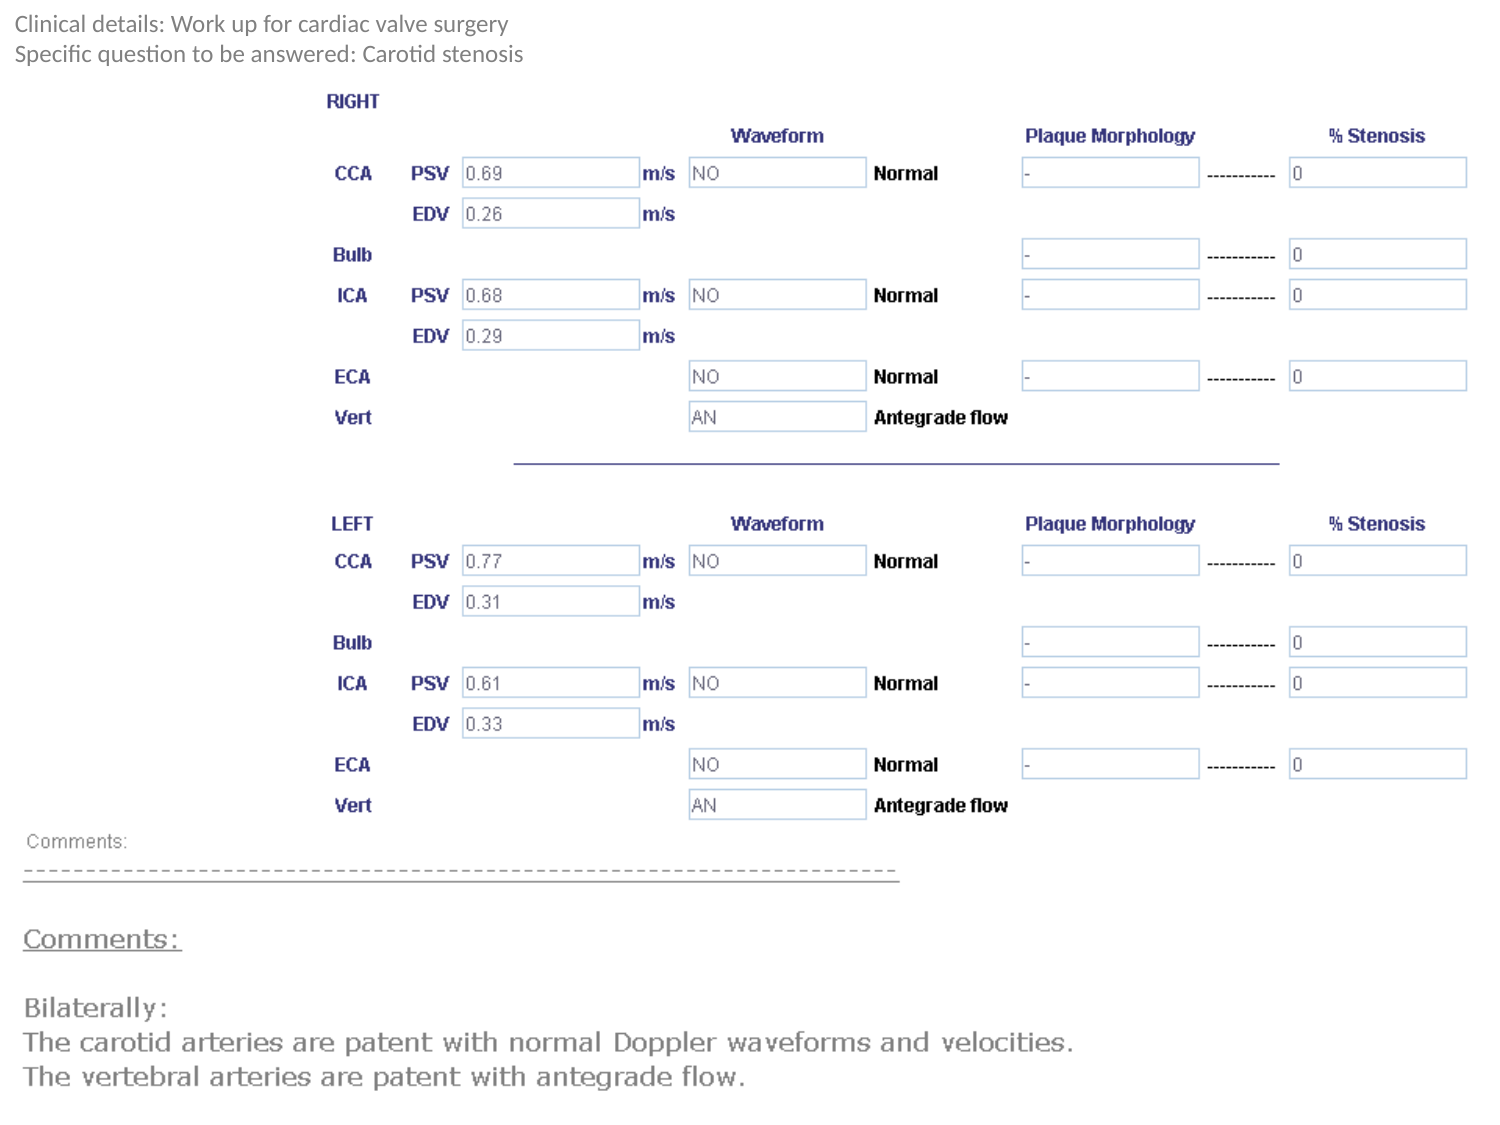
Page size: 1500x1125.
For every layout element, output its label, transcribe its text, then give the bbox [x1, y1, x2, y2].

picture [20, 85, 1480, 1105]
text_box Clinical details: Work up for cardiac valve surgery Specific question to be answered: Carotid stenosis [0, 0, 1500, 75]
